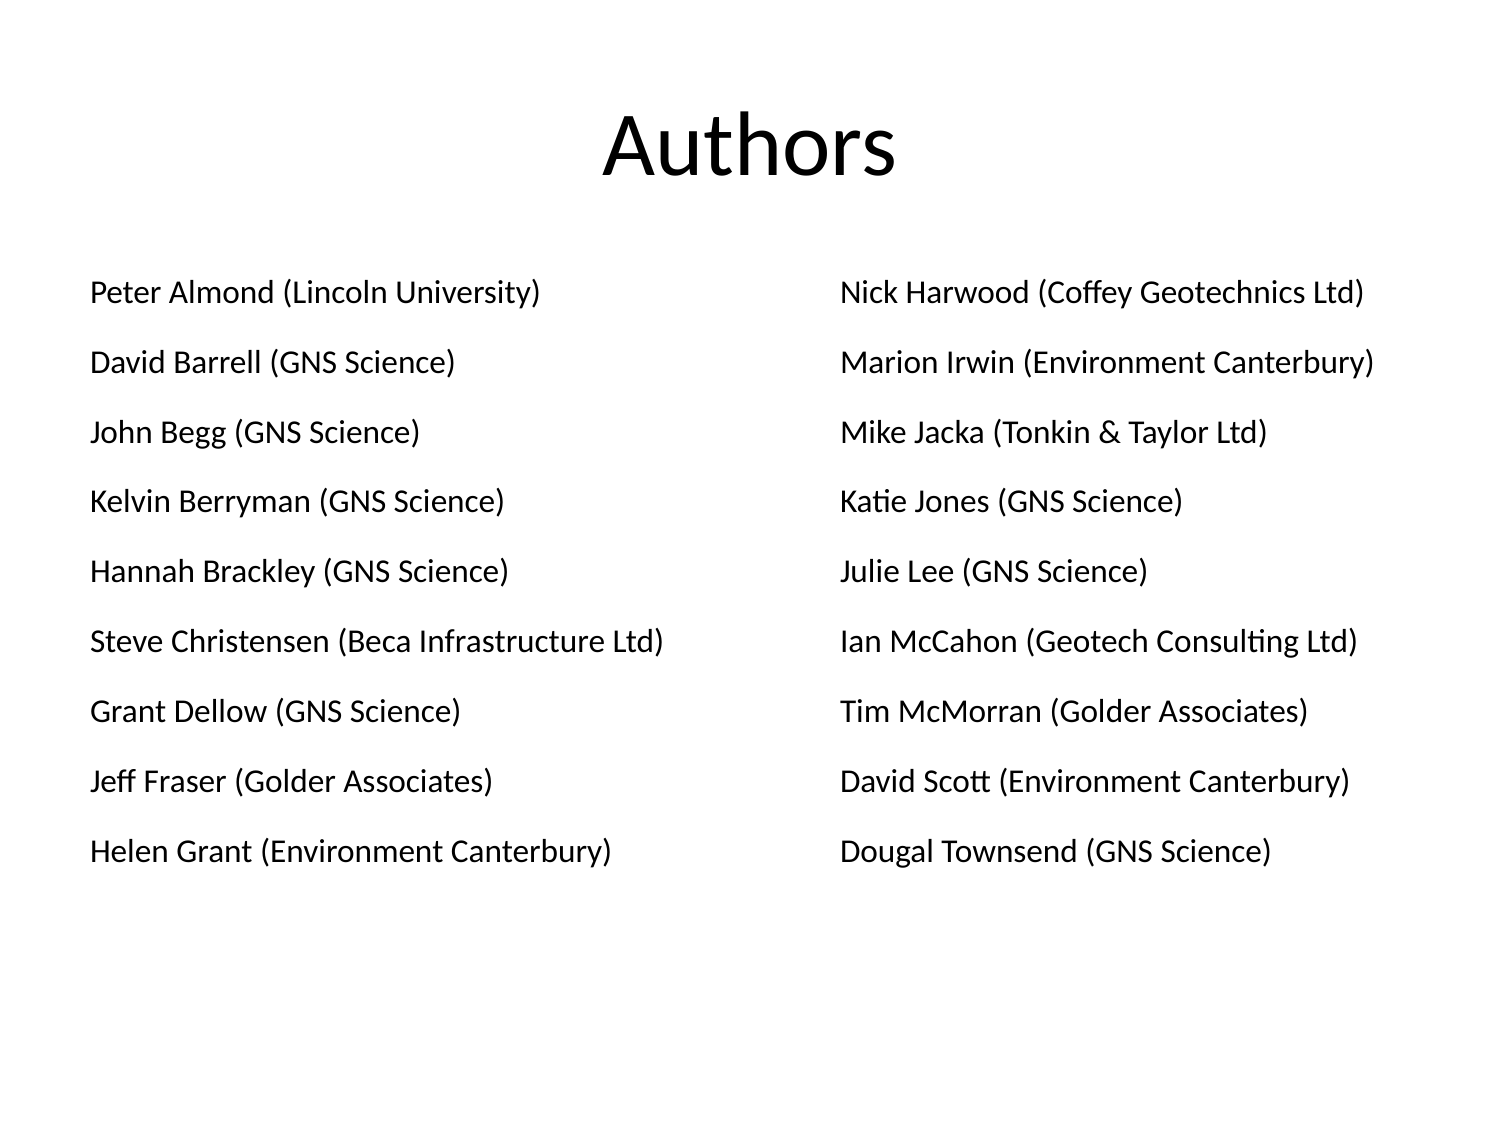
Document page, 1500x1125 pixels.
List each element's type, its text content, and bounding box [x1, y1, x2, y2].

list Peter Almond (Lincoln University) Nick Harwood (Coffey Geotechnics Ltd) David Barrell (GNS Science) Marion Irwin (Environment Canterbury) John Begg (GNS Science) Mike Jacka (Tonkin & Taylor Ltd) Kelvin Berryman (GNS Science) Katie Jones (GNS Science) Hannah Brackley (GNS Science) Julie Lee (GNS Science) Steve Christensen (Beca Infrastructure Ltd) Ian McCahon (Geotech Consulting Ltd) Grant Dellow (GNS Science) Tim McMorran (Golder Associates) Jeff Fraser (Golder Associates) David Scott (Environment Canterbury) Helen Grant (Environment Canterbury) Dougal Townsend (GNS Science) [75, 262, 1425, 1005]
title Authors [75, 45, 1425, 233]
